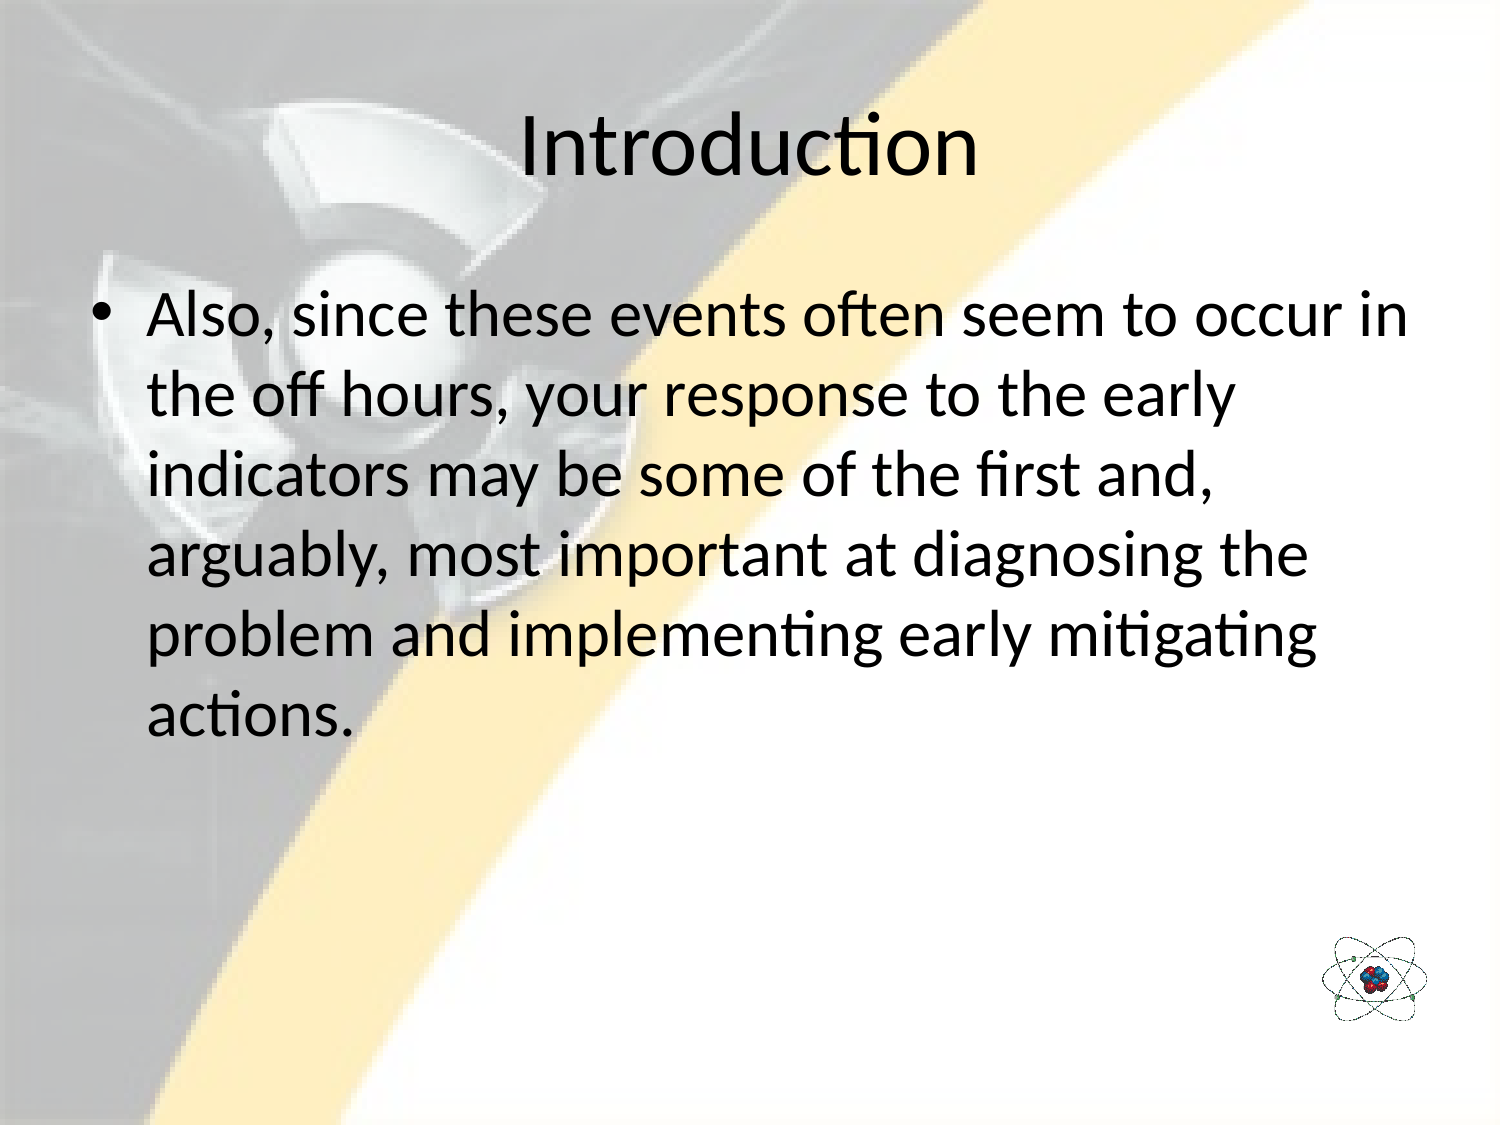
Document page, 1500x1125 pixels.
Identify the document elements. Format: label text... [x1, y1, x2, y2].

title Introduction [75, 45, 1425, 233]
list Also, since these events often seem to occur in the off hours, your response to the early indicators may be some of the first and, arguably, most important at diagnosing the problem and implementing early mitigating actions. [75, 262, 1425, 1005]
picture [1322, 937, 1427, 1021]
